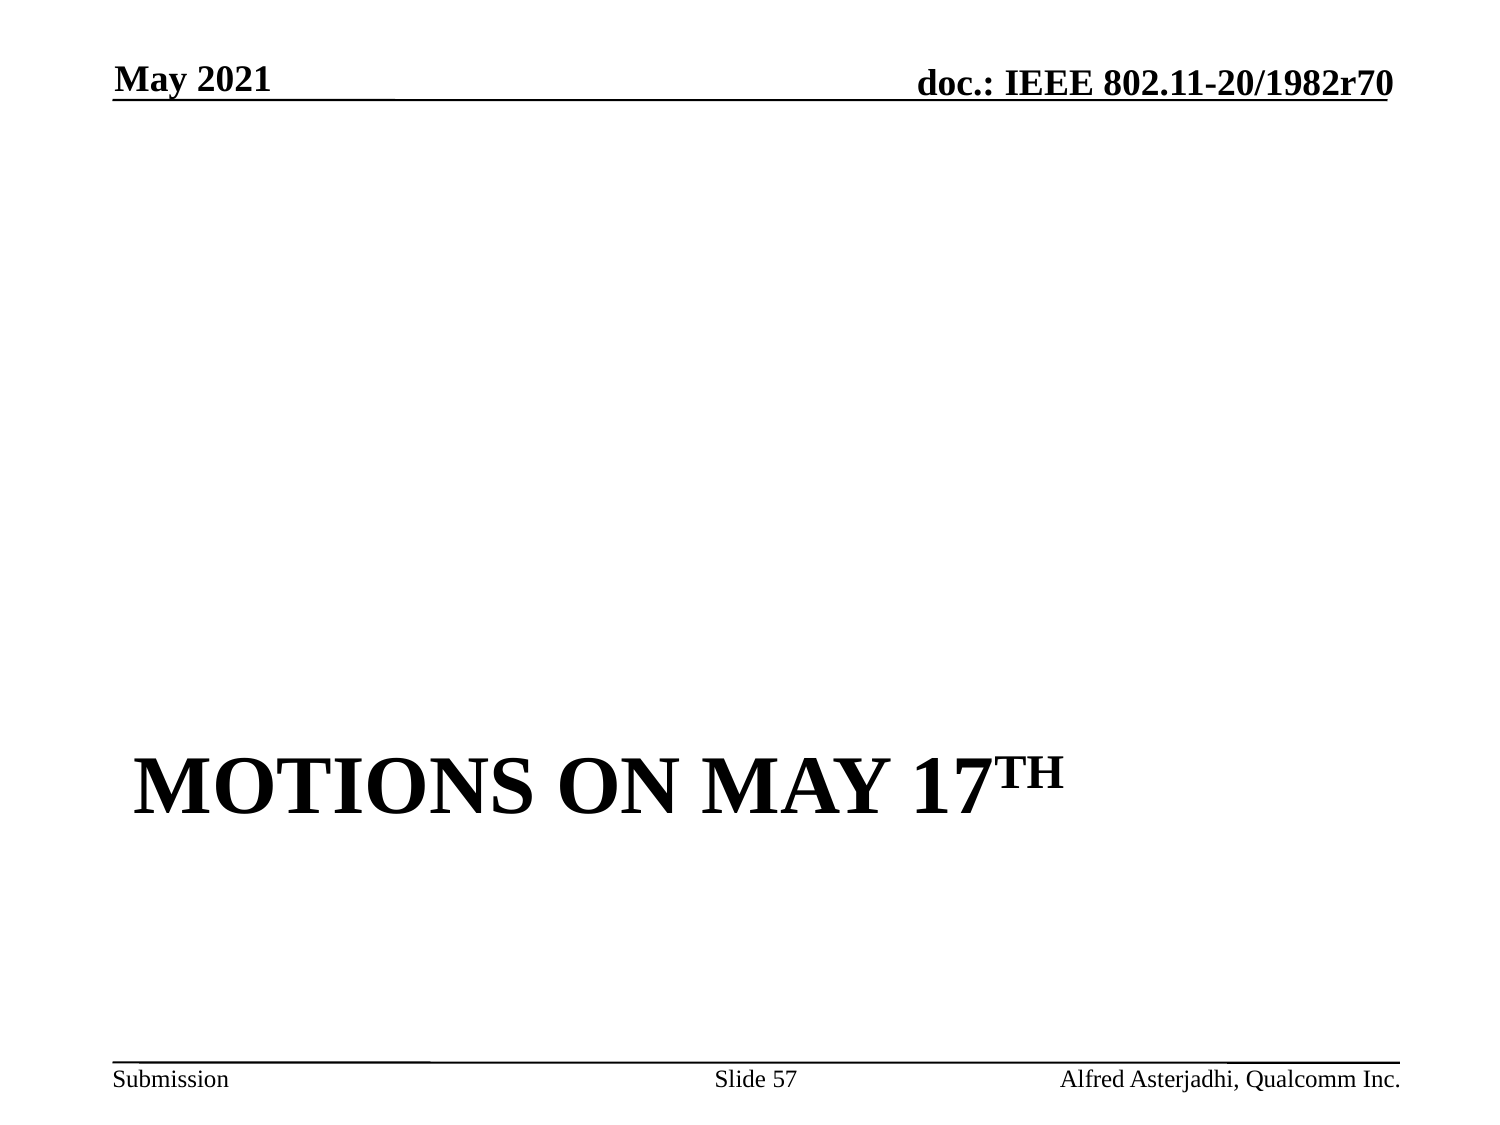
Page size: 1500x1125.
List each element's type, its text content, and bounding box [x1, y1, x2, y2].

slide_number Slide 57 [712, 1061, 800, 1123]
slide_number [114, 54, 423, 100]
footer Alfred Asterjadhi, Qualcomm Inc. [878, 1061, 1402, 1093]
title Motions on May 17th [118, 722, 1394, 947]
